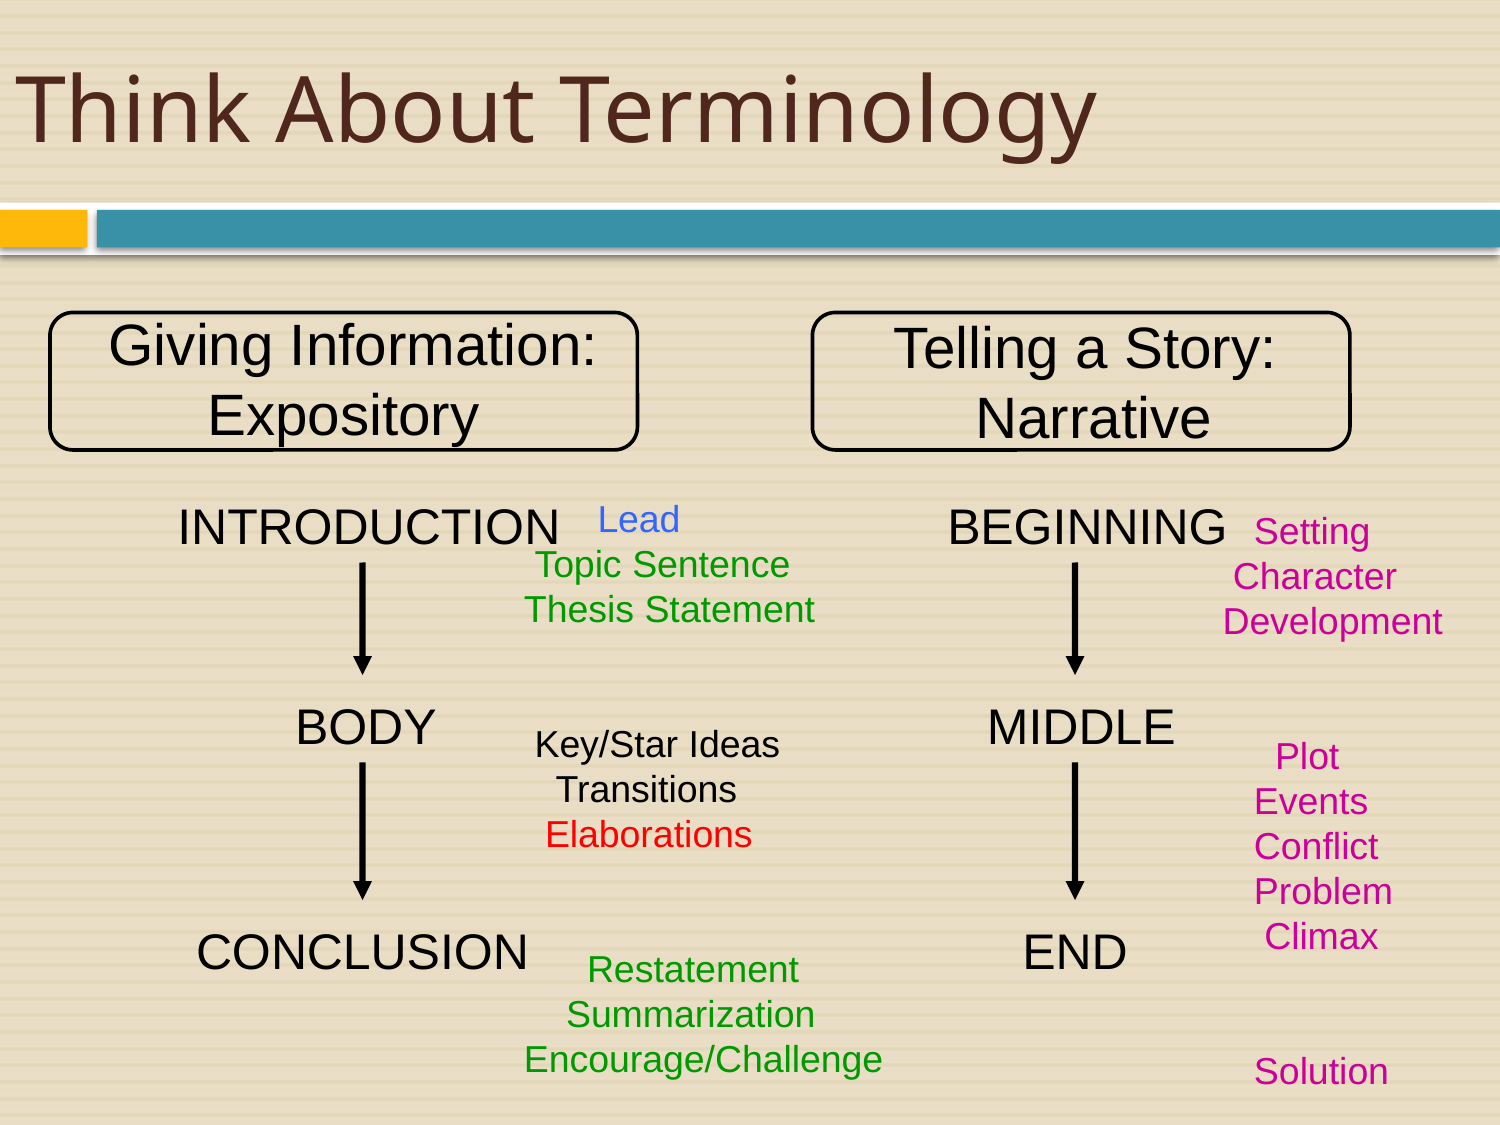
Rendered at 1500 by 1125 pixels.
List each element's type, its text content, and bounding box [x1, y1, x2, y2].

text_box END [975, 912, 1165, 988]
text_box [1068, 562, 1082, 676]
text_box [356, 562, 369, 676]
text_box INTRODUCTION [112, 487, 509, 563]
text_box Setting Character Development Plot Events Conflict Problem Climax Solution [1165, 499, 1458, 1100]
text_box [356, 762, 369, 901]
title Think About Terminology [0, 49, 1500, 163]
text_box CONCLUSION [162, 912, 509, 988]
text_box [1068, 762, 1082, 901]
text_box [49, 312, 638, 450]
text_box BEGINNING [912, 487, 1263, 563]
text_box Giving Information: Expository [0, 299, 738, 455]
text_box [812, 312, 1350, 450]
text_box BODY [257, 687, 475, 763]
text_box Telling a Story: Narrative [762, 302, 1425, 458]
text_box Lead Topic Sentence Thesis Statement Key/Star Ideas Transitions Elaborations Restatement Summarization Encourage/Challenge [509, 487, 898, 1088]
text_box MIDDLE [950, 687, 1165, 763]
